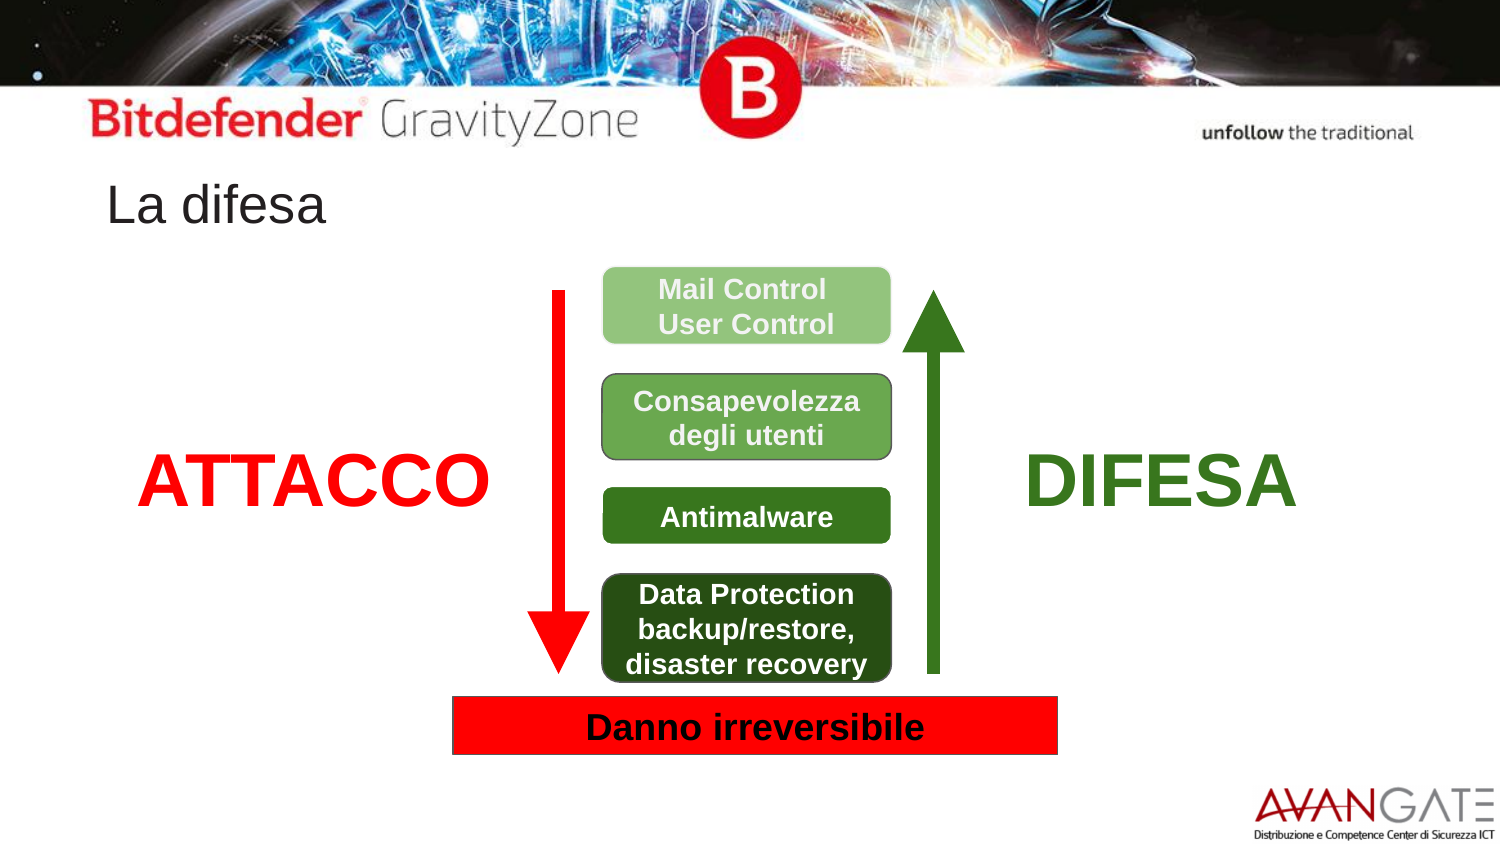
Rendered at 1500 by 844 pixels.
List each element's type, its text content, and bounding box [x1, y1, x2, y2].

text_box Data Protection backup/restore, disaster recovery [602, 573, 892, 683]
text_box ATTACCO [121, 416, 533, 525]
picture [1251, 785, 1500, 844]
text_box DIFESA [1009, 416, 1421, 525]
text_box Consapevolezza degli utenti [601, 373, 892, 460]
picture [0, 0, 1500, 149]
text_box La difesa [91, 156, 1416, 238]
text_box Antimalware [601, 486, 892, 545]
text_box Mail Control User Control [602, 266, 892, 345]
text_box Danno irreversibile [453, 696, 1058, 755]
